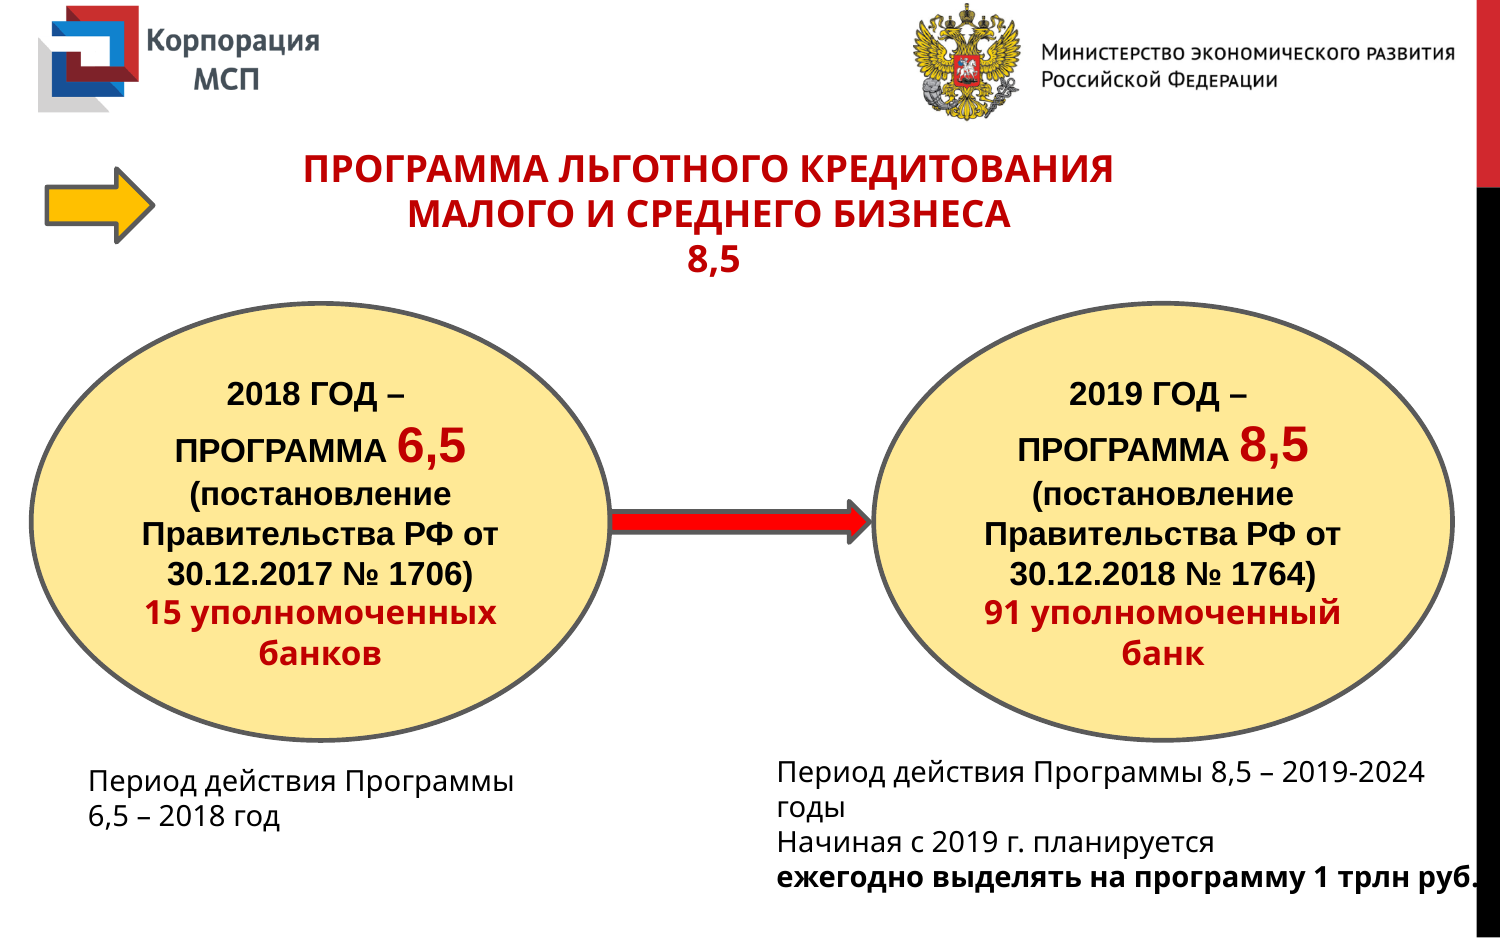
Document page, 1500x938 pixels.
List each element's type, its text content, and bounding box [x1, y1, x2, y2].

text_box 2019 ГОД – ПРОГРАММА 8,5 (постановление Правительства РФ от 30.12.2018 № 1764) 91 уполномоченный банк [871, 300, 1455, 743]
text_box Период действия Программы 8,5 – 2019-2024 годы Начиная с 2019 г. планируется ежегодно выделять на программу 1 трлн руб. [761, 745, 1500, 936]
text_box ПРОГРАММА ЛЬГОТНОГО КРЕДИТОВАНИЯ МАЛОГО И СРЕДНЕГО БИЗНЕСА 8,5 [4, 137, 1424, 287]
text_box [607, 499, 873, 545]
text_box 2018 ГОД – ПРОГРАММА 6,5 (постановление Правительства РФ от 30.12.2017 № 1706) 15 уполномоченных банков [28, 301, 612, 743]
picture [37, 0, 326, 122]
text_box Период действия Программы 6,5 – 2018 год [73, 754, 568, 840]
picture [913, 0, 1463, 130]
